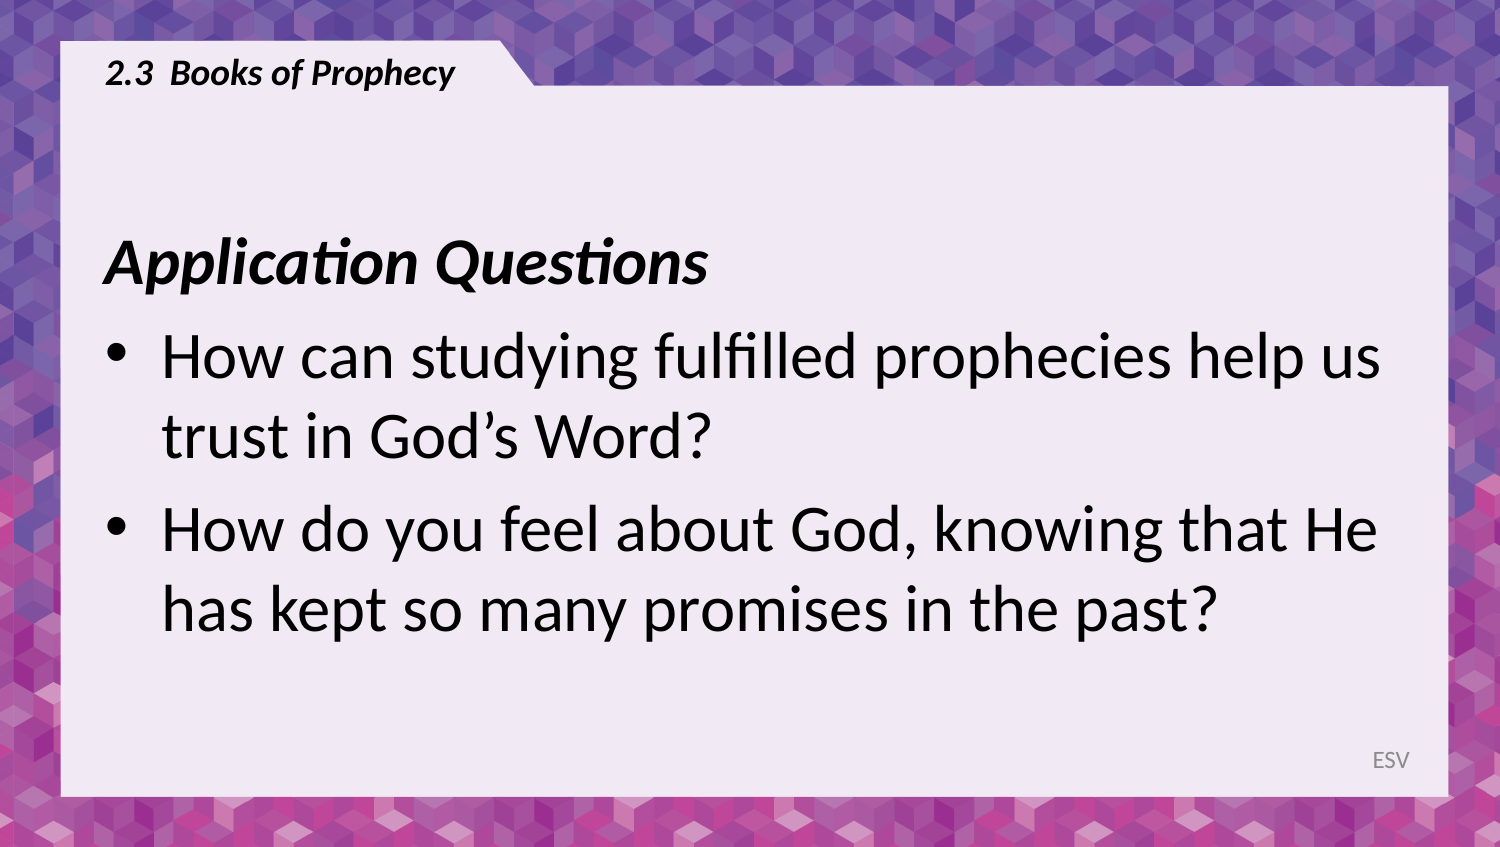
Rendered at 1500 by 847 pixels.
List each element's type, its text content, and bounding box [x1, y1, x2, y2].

footer ESV [950, 736, 1425, 782]
title 2.3 Books of Prophecy [89, 33, 1420, 108]
list Application Questions How can studying fulfilled prophecies help us trust in God’s Word? How do you feel about God, knowing that He has kept so many promises in the past? [89, 141, 1403, 722]
picture [0, 0, 1500, 847]
